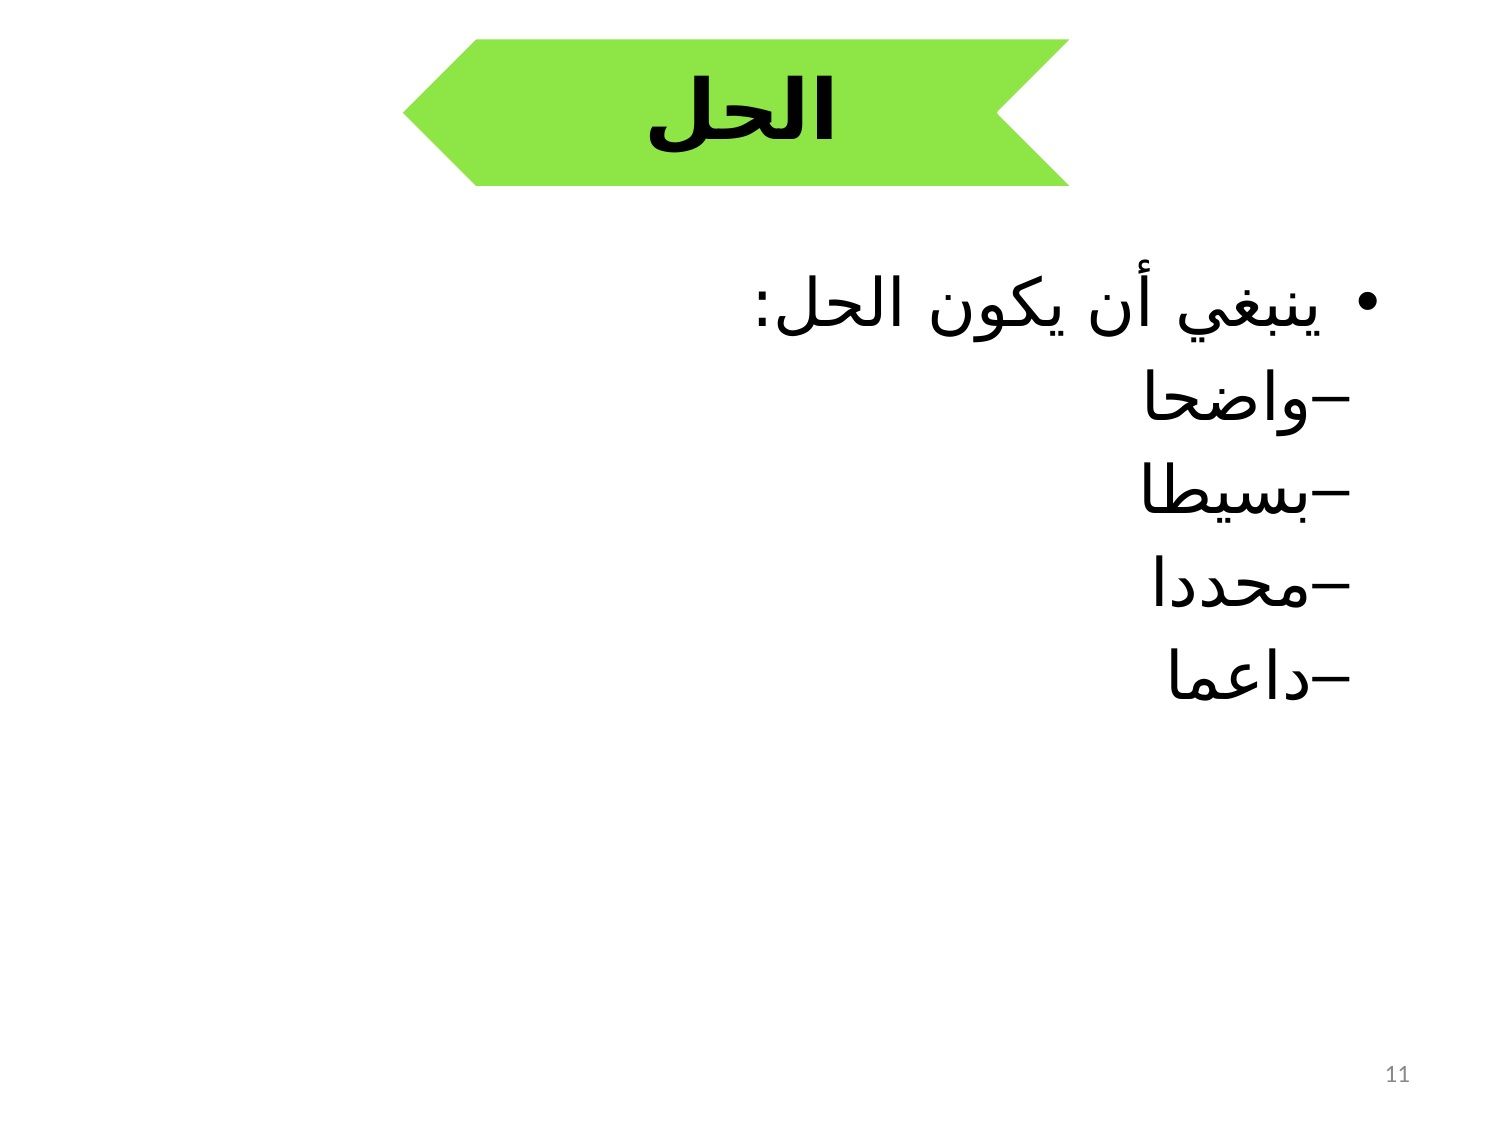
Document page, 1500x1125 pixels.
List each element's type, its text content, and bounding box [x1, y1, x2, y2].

slide_number 11 [1074, 1042, 1425, 1103]
text_box ينبغي أن يكون الحل: واضحا بسيطا محددا داعما [122, 252, 1394, 1077]
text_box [399, 36, 1076, 189]
